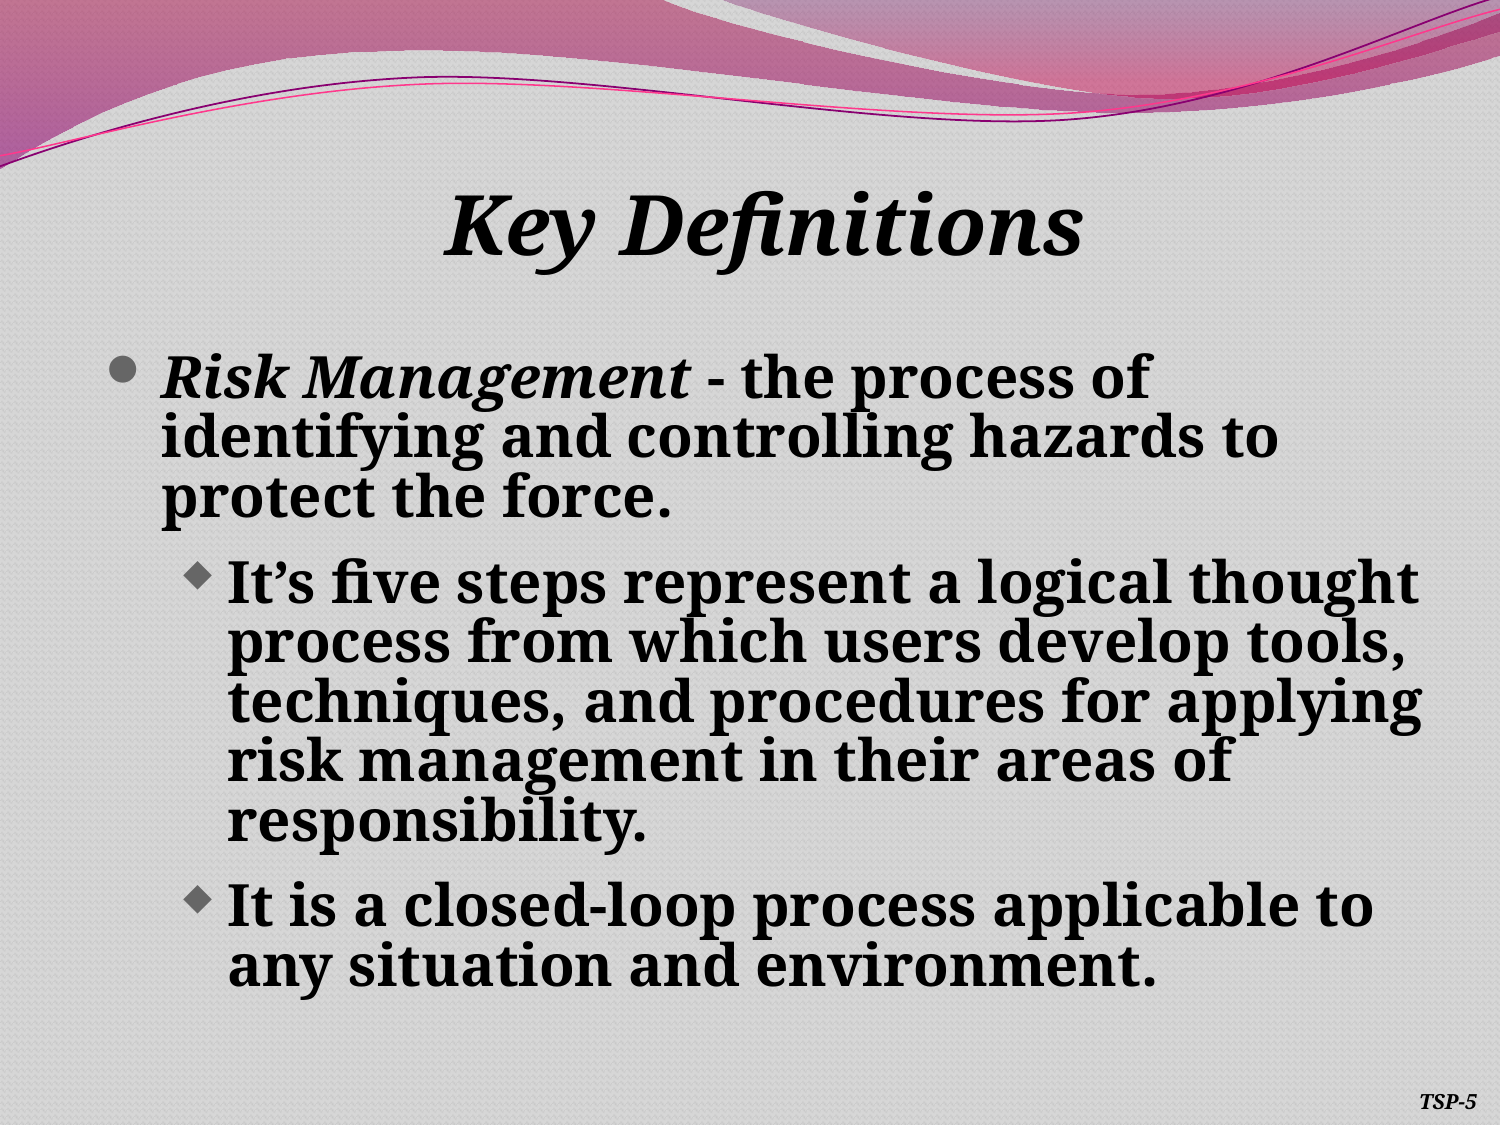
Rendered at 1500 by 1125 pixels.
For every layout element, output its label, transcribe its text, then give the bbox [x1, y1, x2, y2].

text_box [90, 171, 1448, 991]
text_box TSP-5 [1404, 1081, 1492, 1121]
